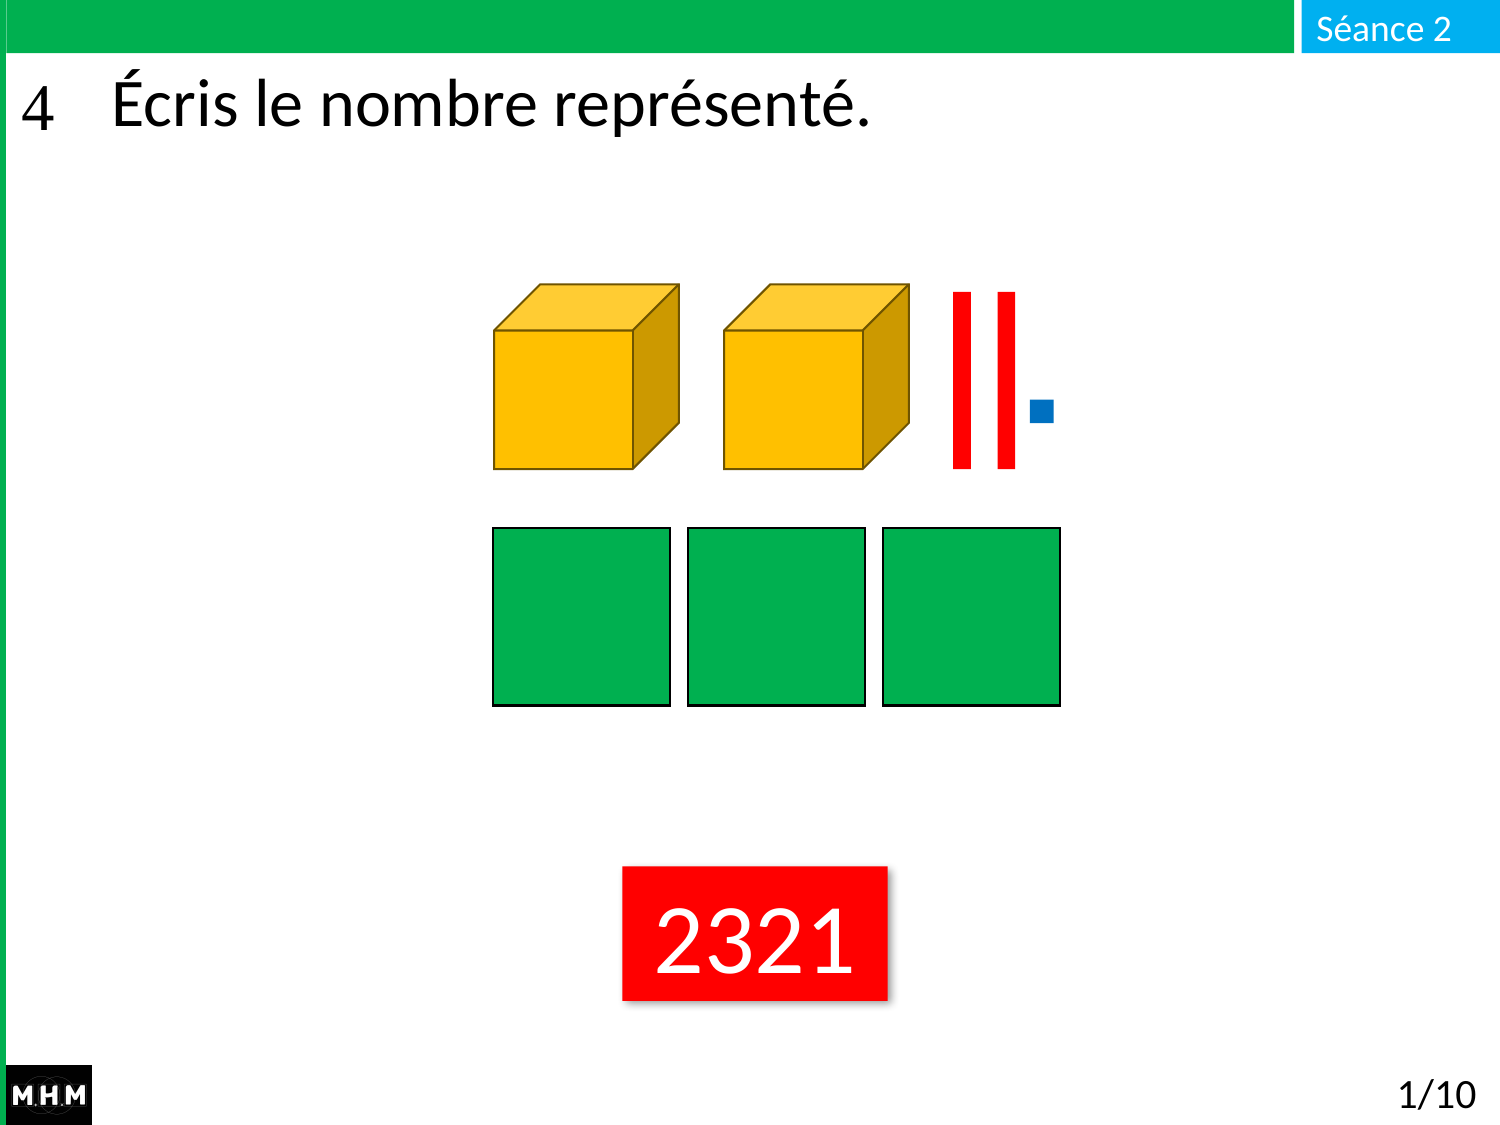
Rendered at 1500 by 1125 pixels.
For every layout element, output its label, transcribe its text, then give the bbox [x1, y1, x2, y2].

text_box [687, 527, 866, 707]
text_box [1029, 398, 1055, 424]
list 1/10 [1373, 1064, 1500, 1125]
text_box [723, 283, 910, 471]
picture [6, 1065, 92, 1125]
text_box [882, 527, 1061, 707]
text_box 2321 [622, 866, 888, 1001]
text_box [996, 291, 1016, 470]
text_box [492, 527, 671, 707]
text_box [952, 291, 972, 470]
text_box [493, 283, 680, 471]
title Écris le nombre représenté. [96, 60, 1391, 150]
